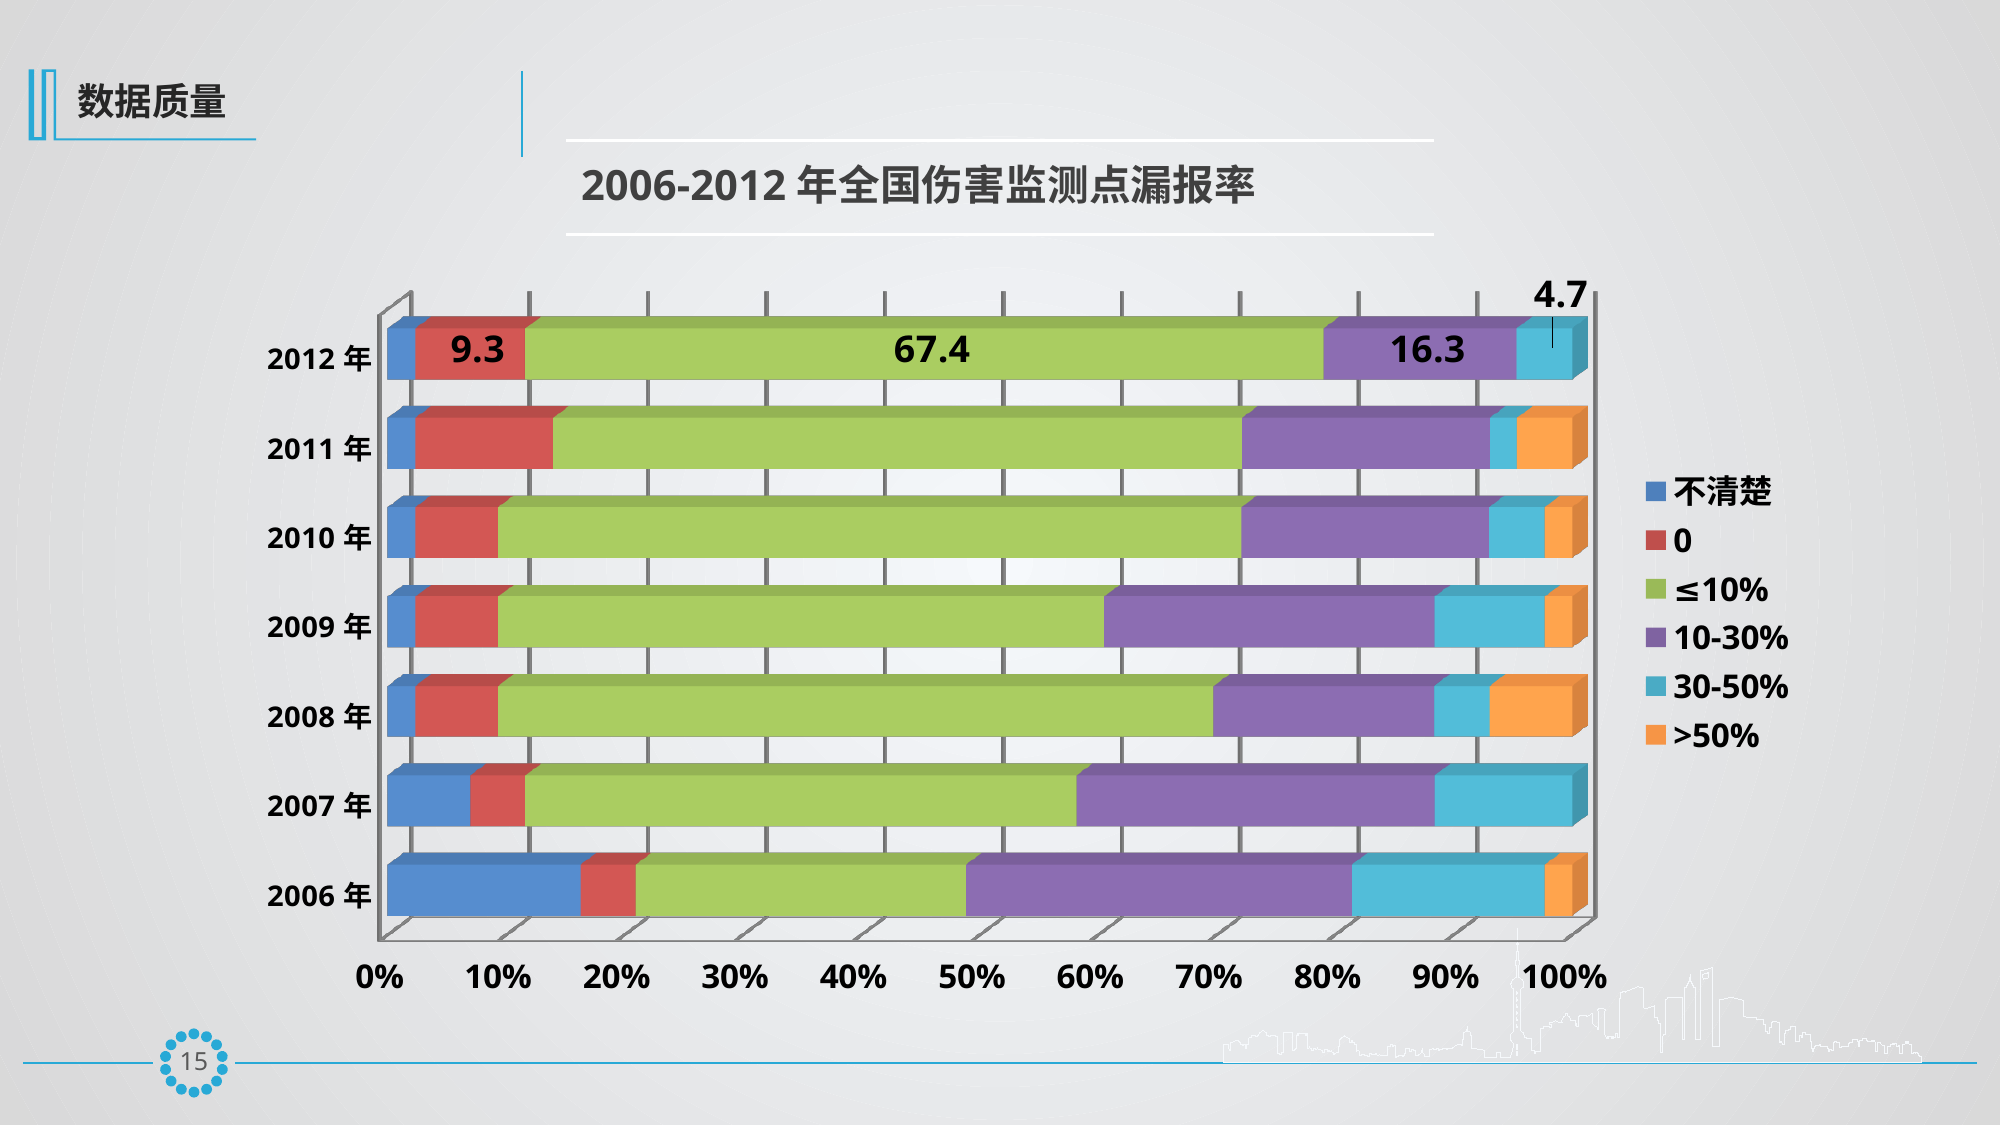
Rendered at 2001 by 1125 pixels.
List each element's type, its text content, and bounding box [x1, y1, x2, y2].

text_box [565, 140, 1434, 235]
slide_number 14 [169, 1039, 218, 1086]
chart [231, 266, 1815, 1006]
text_box 数据质量 [62, 70, 250, 130]
